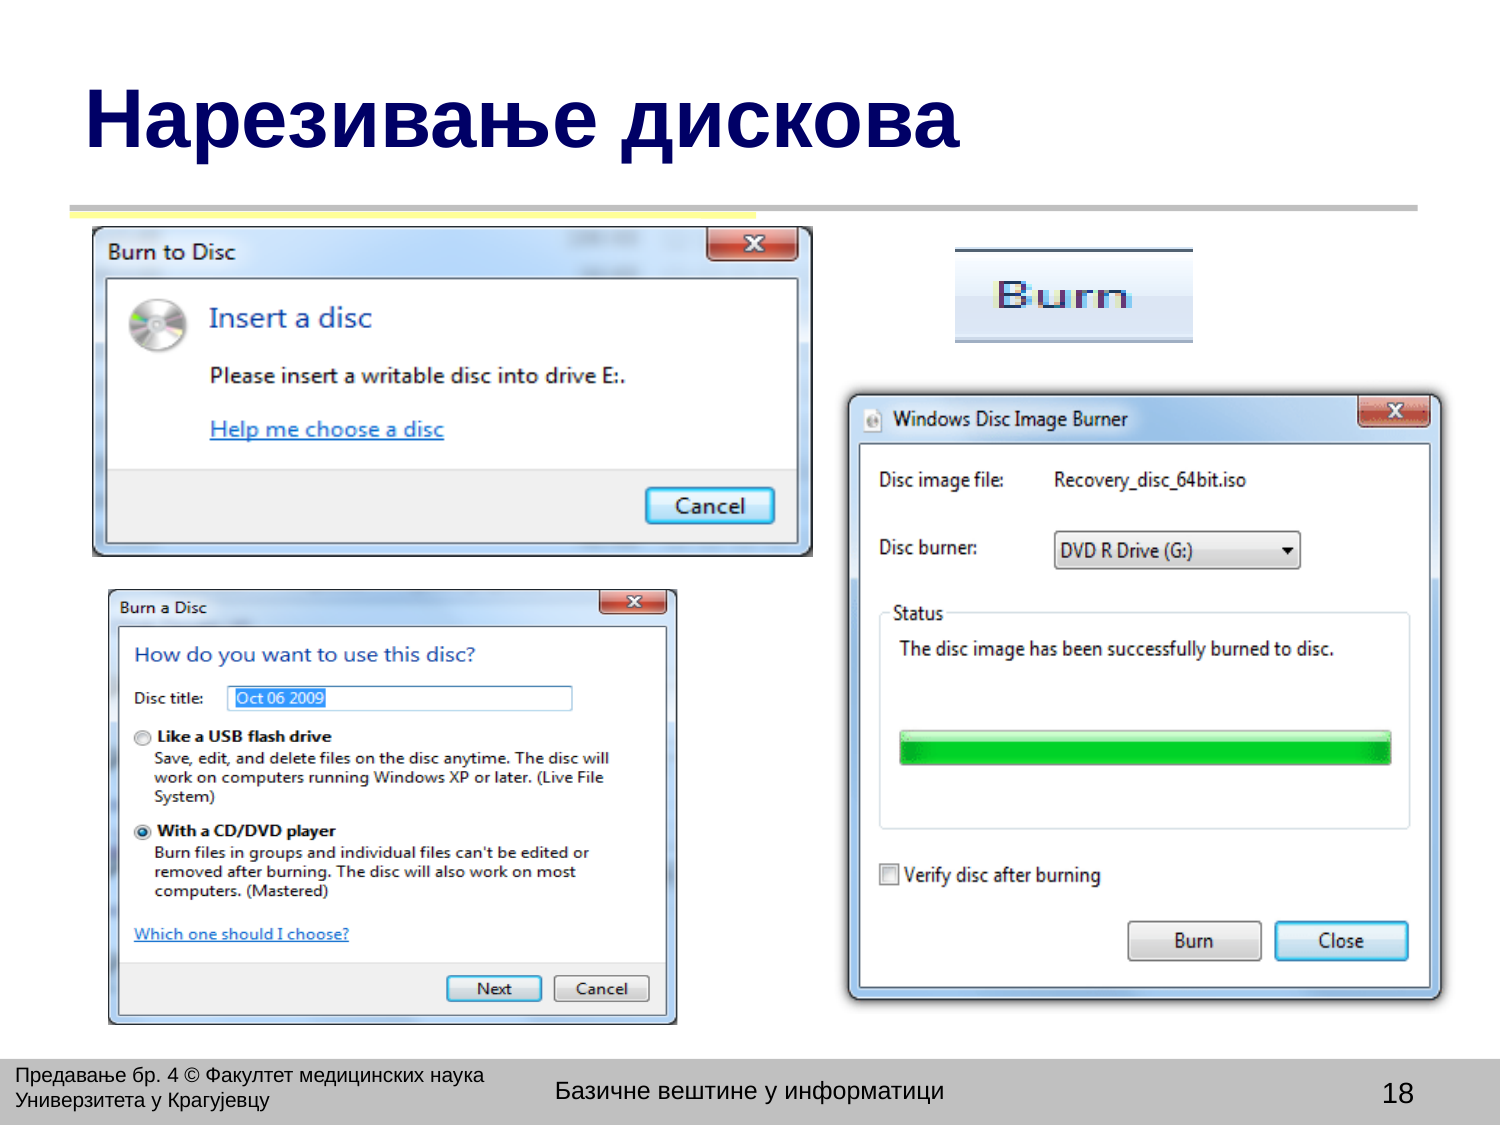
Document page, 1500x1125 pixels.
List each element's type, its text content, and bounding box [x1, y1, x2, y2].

picture [91, 225, 813, 558]
footer Базичне вештине у информатици [512, 1066, 988, 1125]
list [955, 247, 1193, 343]
title Нарезивање дискова [69, 19, 1426, 208]
picture [107, 589, 679, 1025]
slide_number Предавање бр. 4 © Факултет медицинских наука Универзитета у Крагујевцу [0, 1053, 617, 1108]
picture [834, 379, 1456, 1015]
slide_number 18 [1079, 1066, 1430, 1125]
